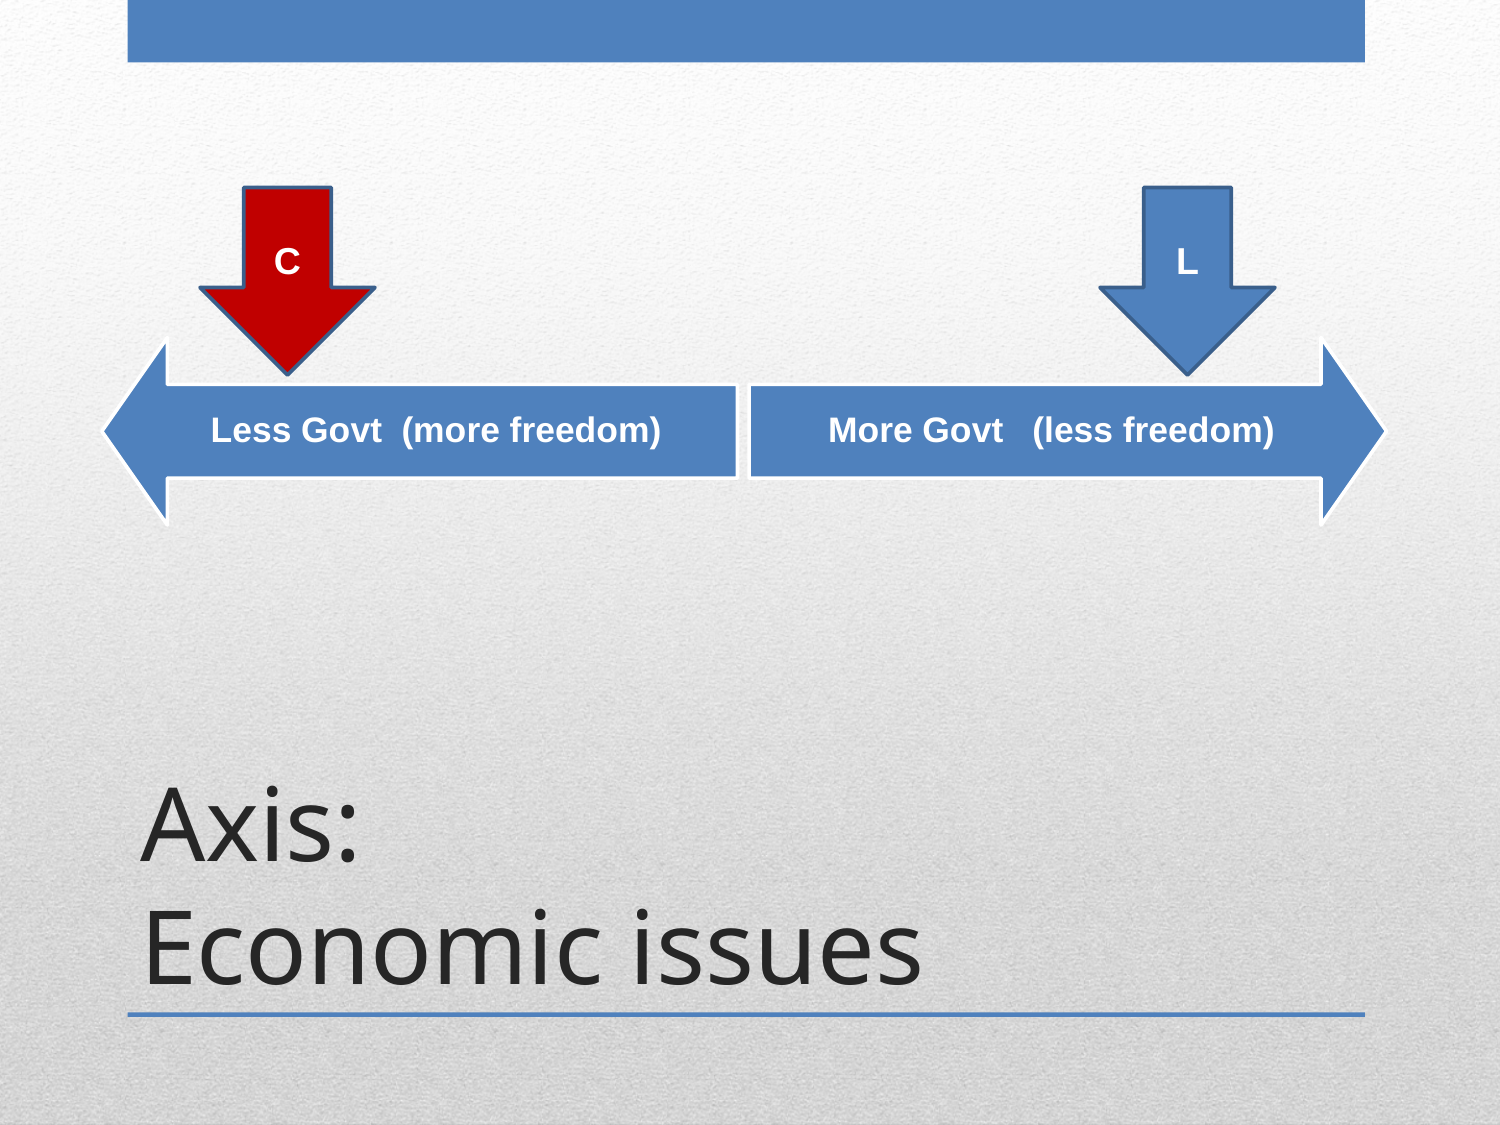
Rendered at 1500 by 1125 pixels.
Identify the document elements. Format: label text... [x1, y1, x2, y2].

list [124, 111, 1364, 751]
title Axis: Economic issues [125, 760, 1238, 1013]
